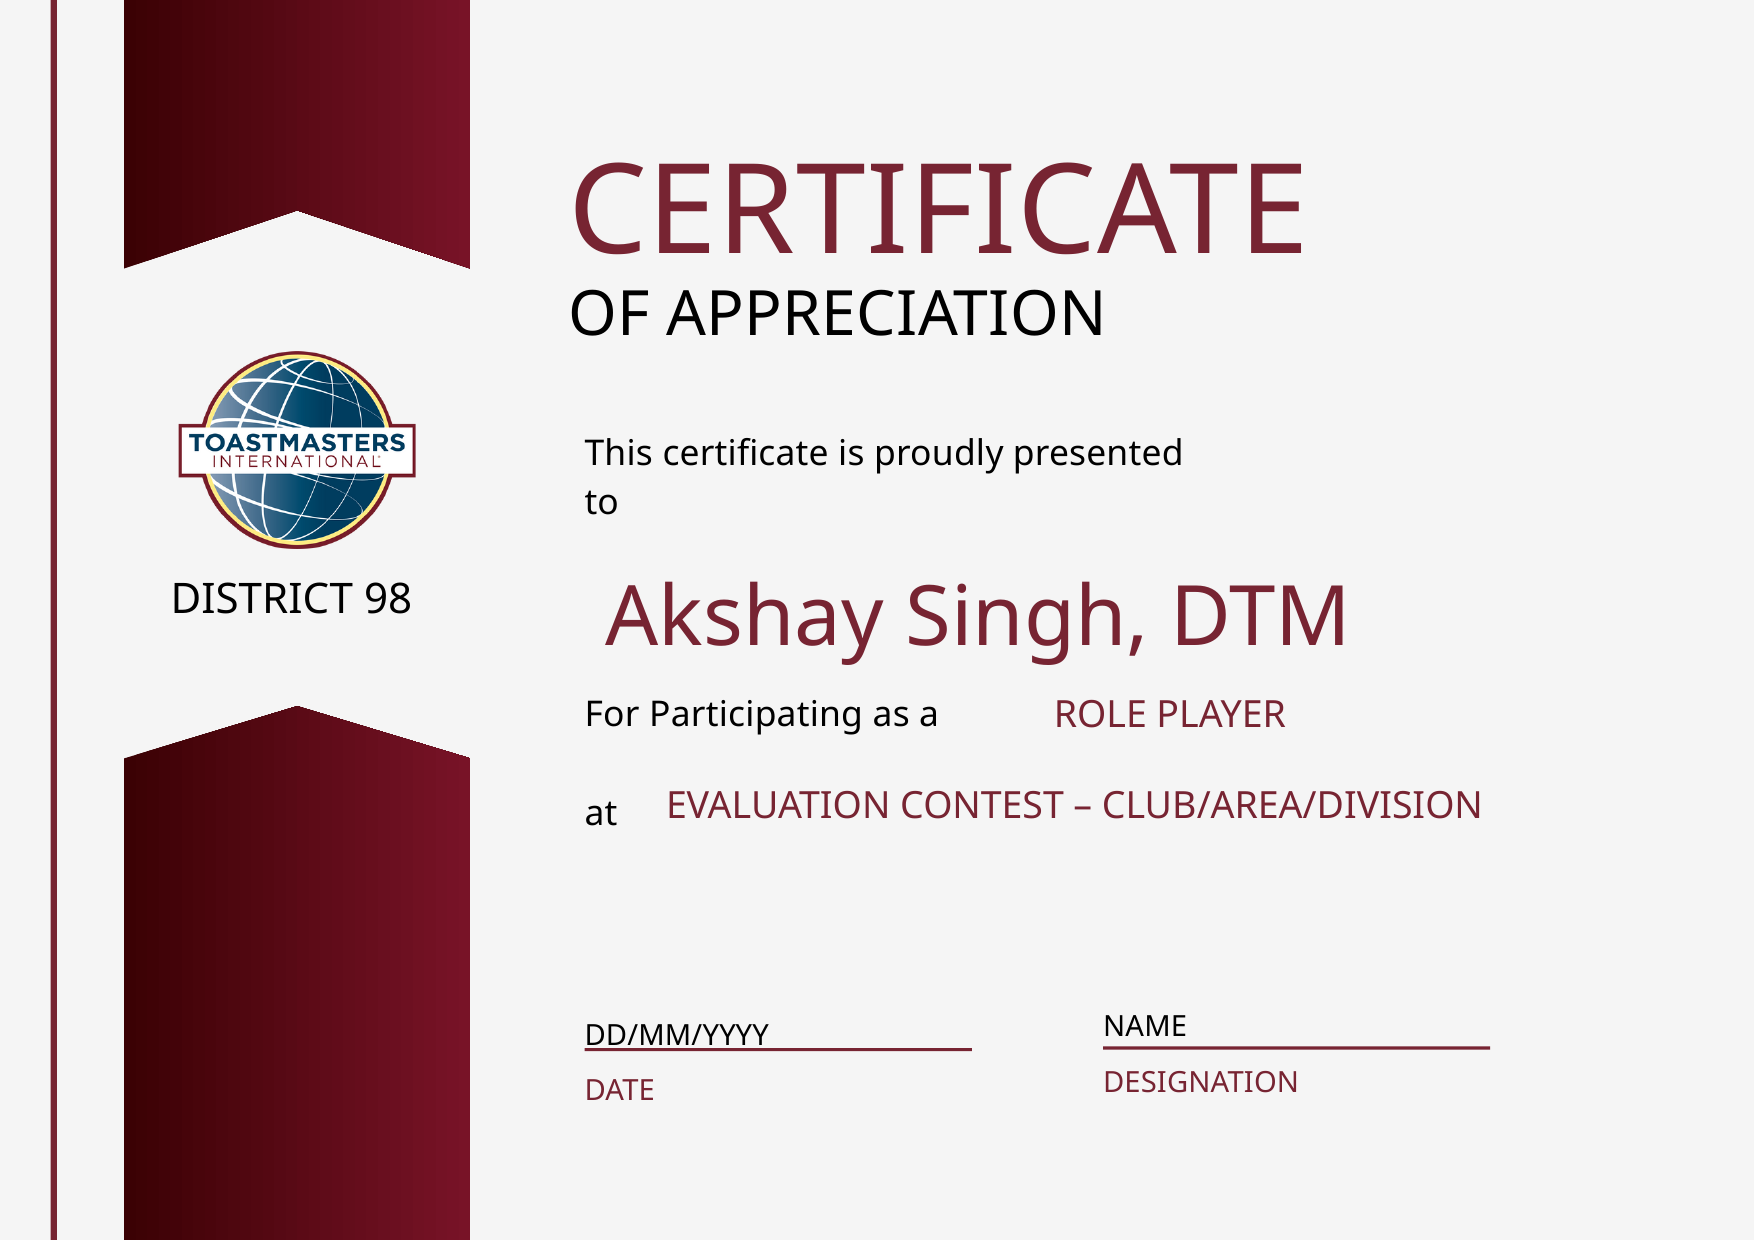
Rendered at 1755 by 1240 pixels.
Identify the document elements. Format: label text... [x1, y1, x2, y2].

text_box ROLE PLAYER [952, 689, 1388, 735]
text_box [123, 0, 471, 269]
text_box CERTIFICATE [568, 103, 1427, 279]
text_box DISTRICT 98 [163, 563, 431, 623]
text_box This certificate is proudly presented to [584, 422, 1192, 522]
text_box Akshay Singh, DTM [605, 504, 1452, 662]
text_box DATE [584, 1065, 951, 1106]
text_box EVALUATION CONTEST – CLUB/AREA/DIVISION [659, 781, 1491, 827]
text_box DESIGNATION [1103, 1057, 1491, 1099]
text_box OF APPRECIATION [568, 260, 1242, 349]
text_box NAME [1103, 1001, 1491, 1042]
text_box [123, 705, 471, 1240]
text_box DD/MM/YYYY [584, 1010, 972, 1051]
text_box For Participating as a at [584, 683, 1427, 833]
text_box [178, 351, 416, 549]
